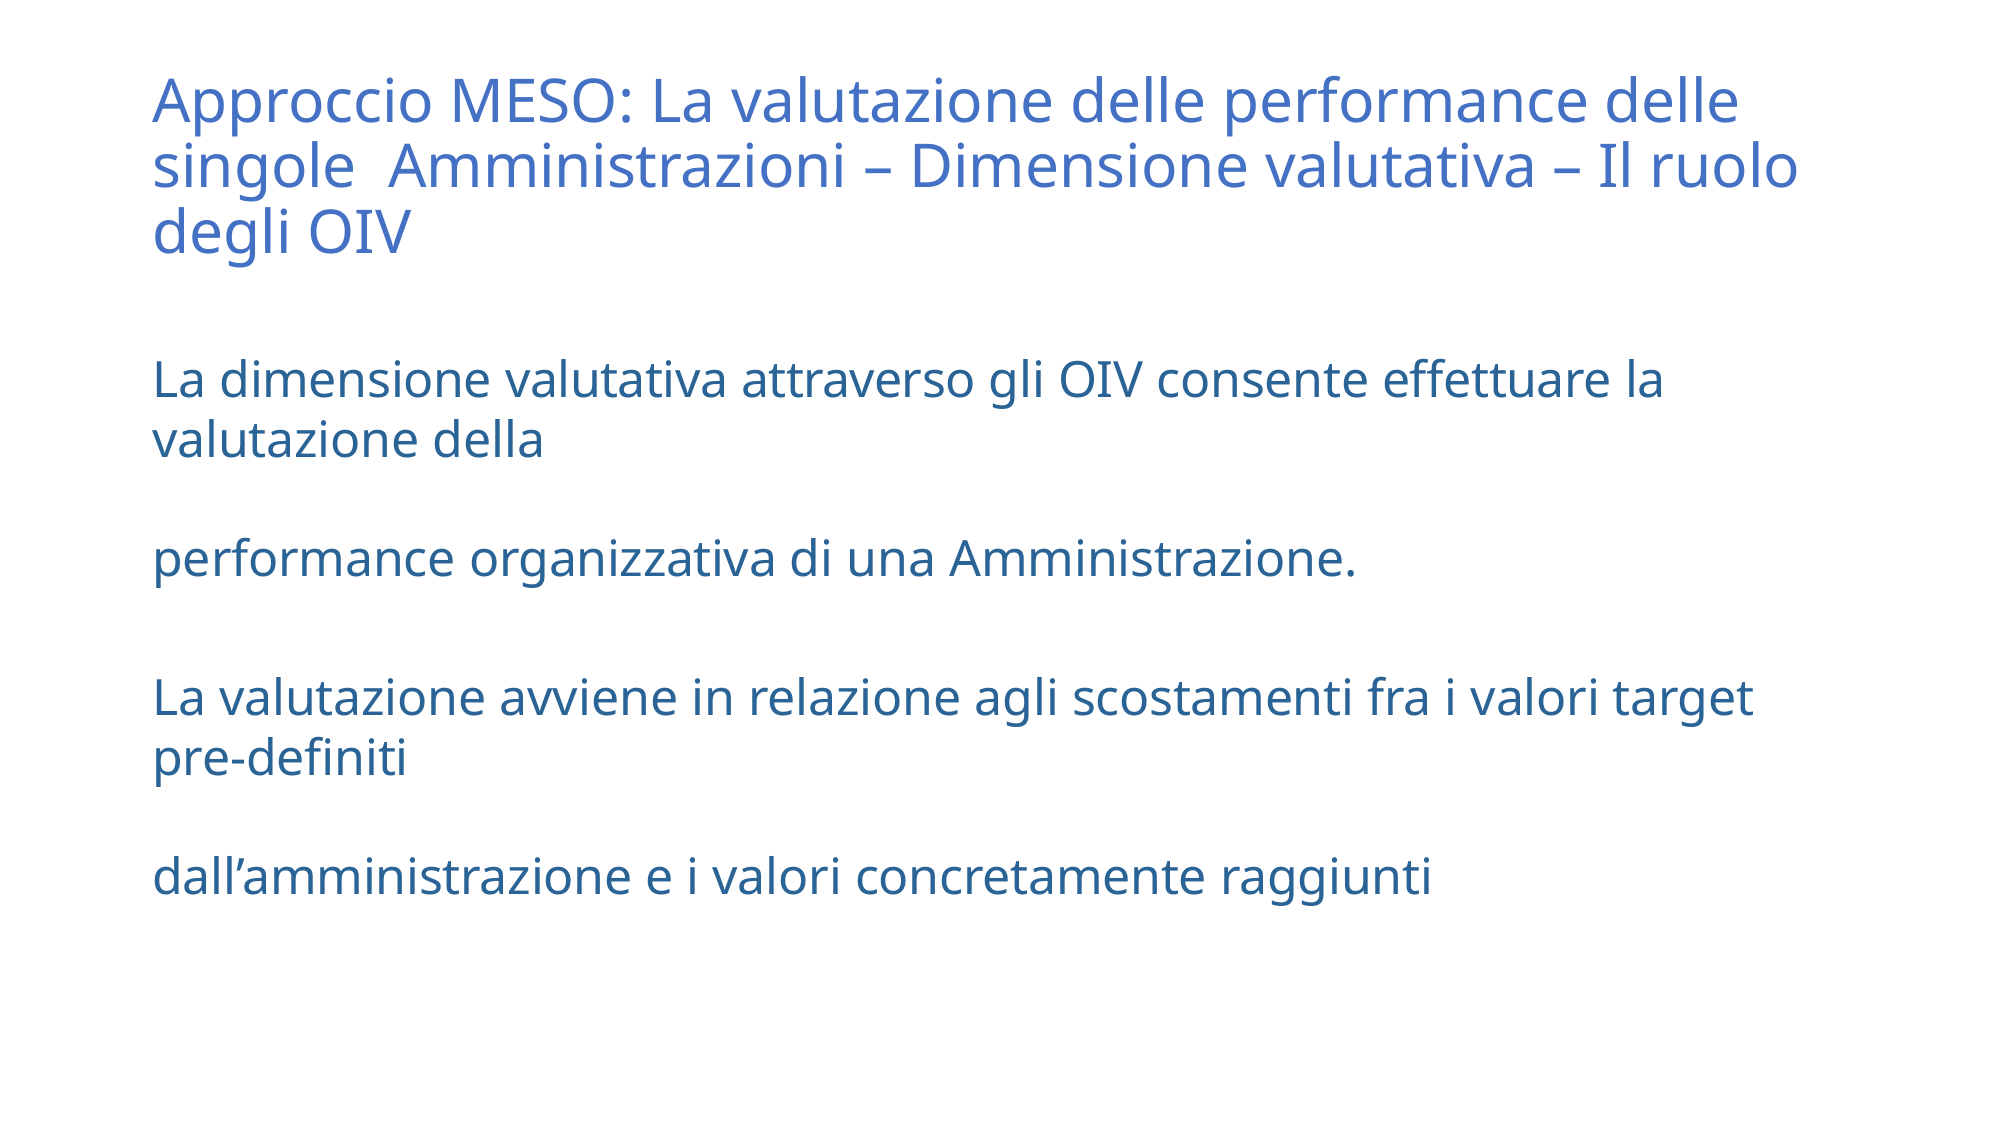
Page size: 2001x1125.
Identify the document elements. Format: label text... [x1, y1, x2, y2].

title Approccio MESO: La valutazione delle performance delle singole Amministrazioni – Dimensione valutativa – Il ruolo degli OIV [150, 59, 1850, 266]
text_box La dimensione valutativa attraverso gli OIV consente effettuare la valutazione della performance organizzativa di una Amministrazione. La valutazione avviene in relazione agli scostamenti fra i valori target pre-definiti dall’amministrazione e i valori concretamente raggiunti [150, 345, 1787, 905]
